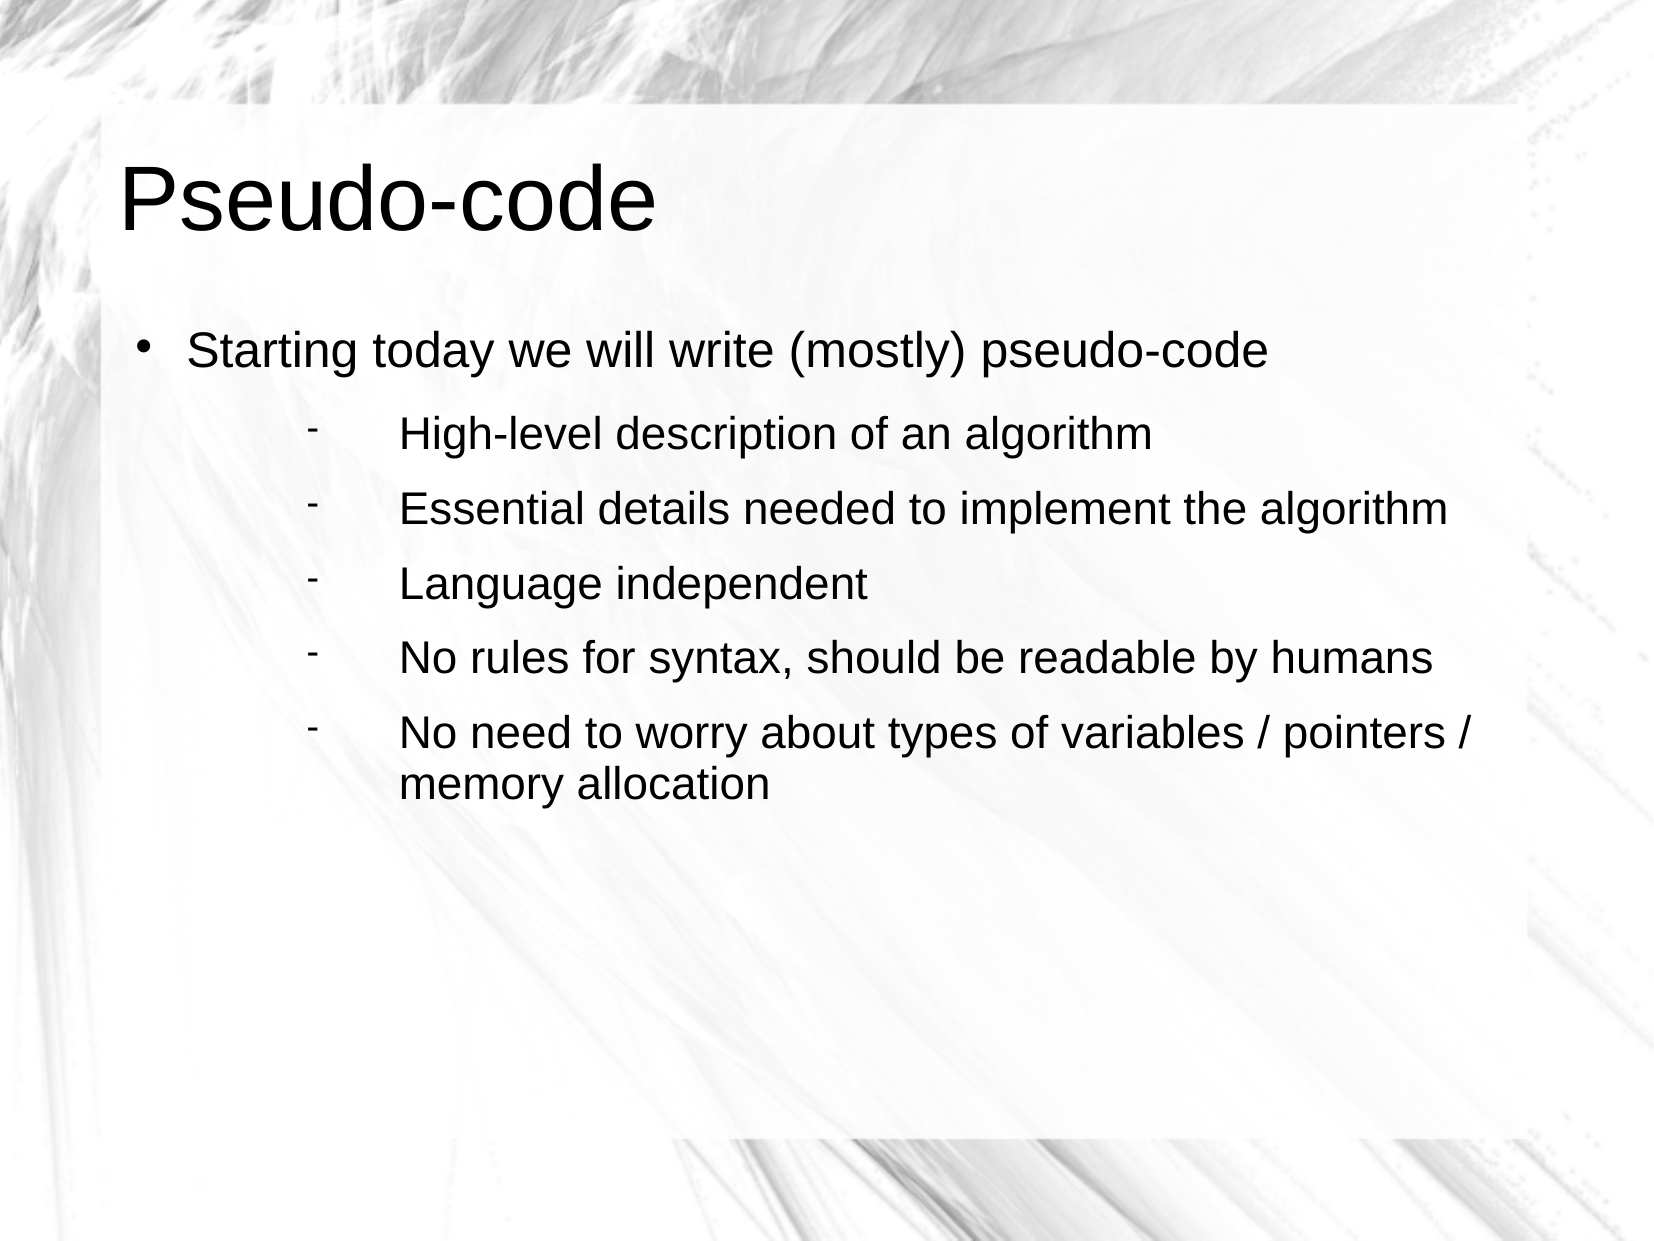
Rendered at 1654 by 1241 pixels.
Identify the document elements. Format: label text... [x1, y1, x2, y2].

picture [0, 0, 1654, 1241]
list Starting today we will write (mostly) pseudo-code High-level description of an algorithm Essential details needed to implement the algorithm Language independent No rules for syntax, should be readable by humans No need to worry about types of variables / pointers / memory allocation [118, 319, 1571, 1109]
title Pseudo-code [118, 93, 1506, 299]
